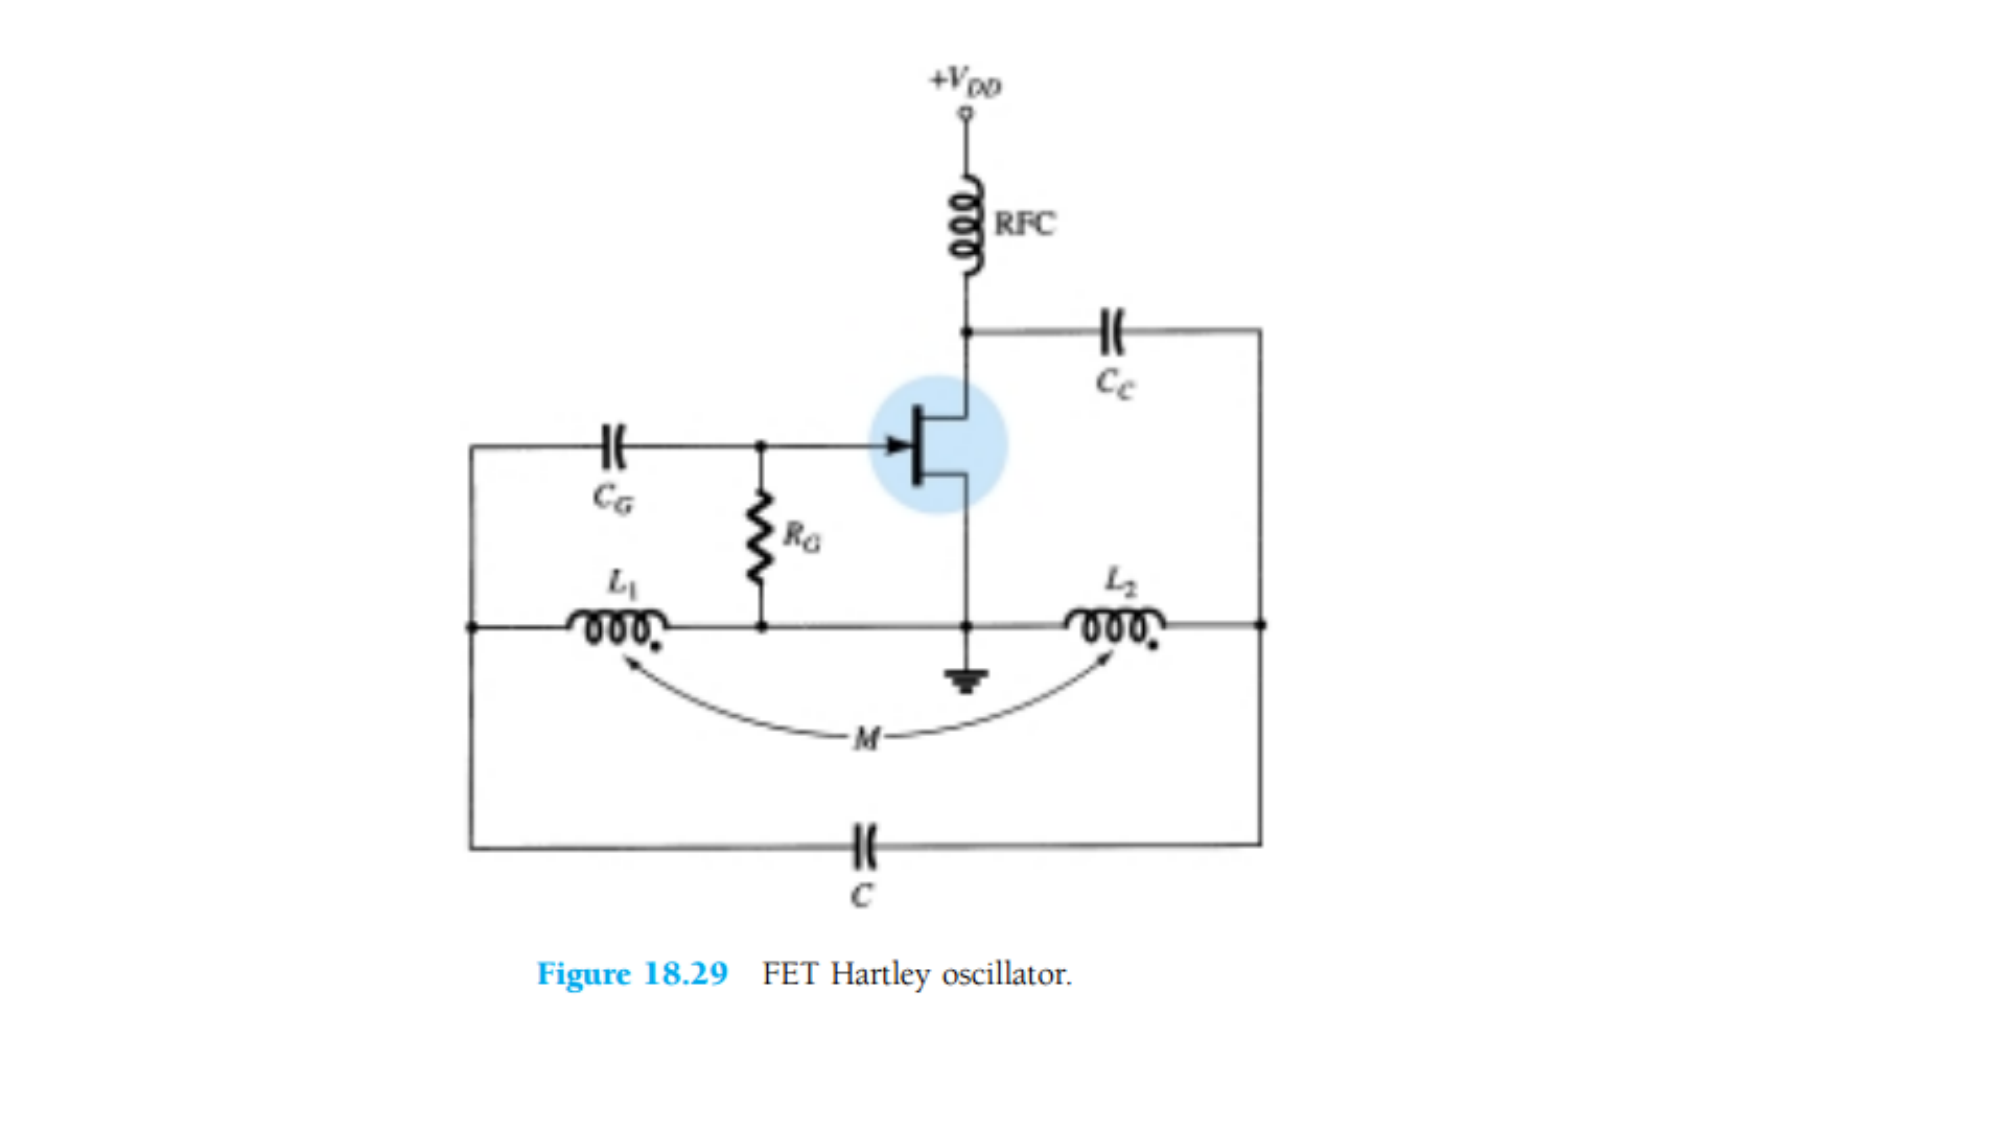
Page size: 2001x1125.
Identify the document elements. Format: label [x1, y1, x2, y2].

list [441, 46, 1327, 1014]
